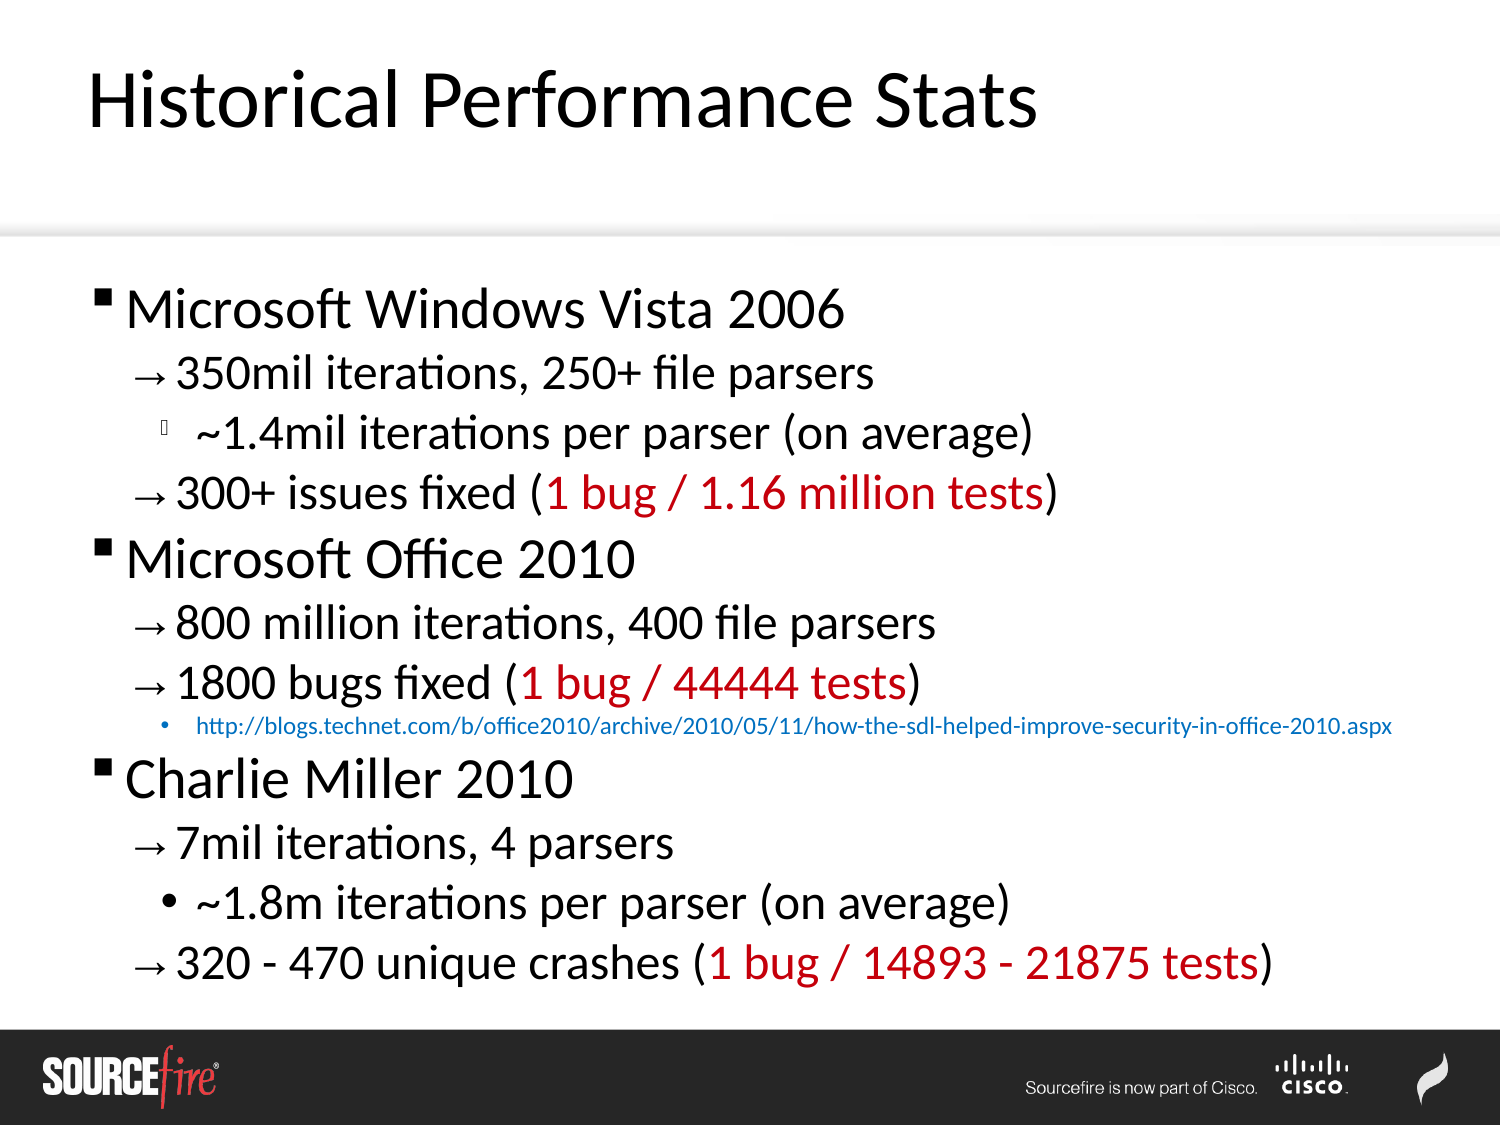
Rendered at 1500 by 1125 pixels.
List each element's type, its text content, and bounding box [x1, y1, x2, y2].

picture [43, 1045, 219, 1109]
text_box Microsoft Windows Vista 2006 350mil iterations, 250+ file parsers ~1.4mil iterations per parser (on average) 300+ issues fixed (1 bug / 1.16 million tests) Microsoft Office 2010 800 million iterations, 400 file parsers 1800 bugs fixed (1 bug / 44444 tests) http://blogs.technet.com/b/office2010/archive/2010/05/11/how-the-sdl-helped-improve-security-in-office-2010.aspx Charlie Miller 2010 7mil iterations, 4 parsers ~1.8m iterations per parser (on average) 320 - 470 unique crashes (1 bug / 14893 - 21875 tests) [75, 262, 1425, 1005]
picture [0, 214, 1500, 246]
picture [1026, 1054, 1348, 1097]
text_box Historical Performance Stats [72, 51, 1423, 215]
picture [1417, 1051, 1448, 1106]
